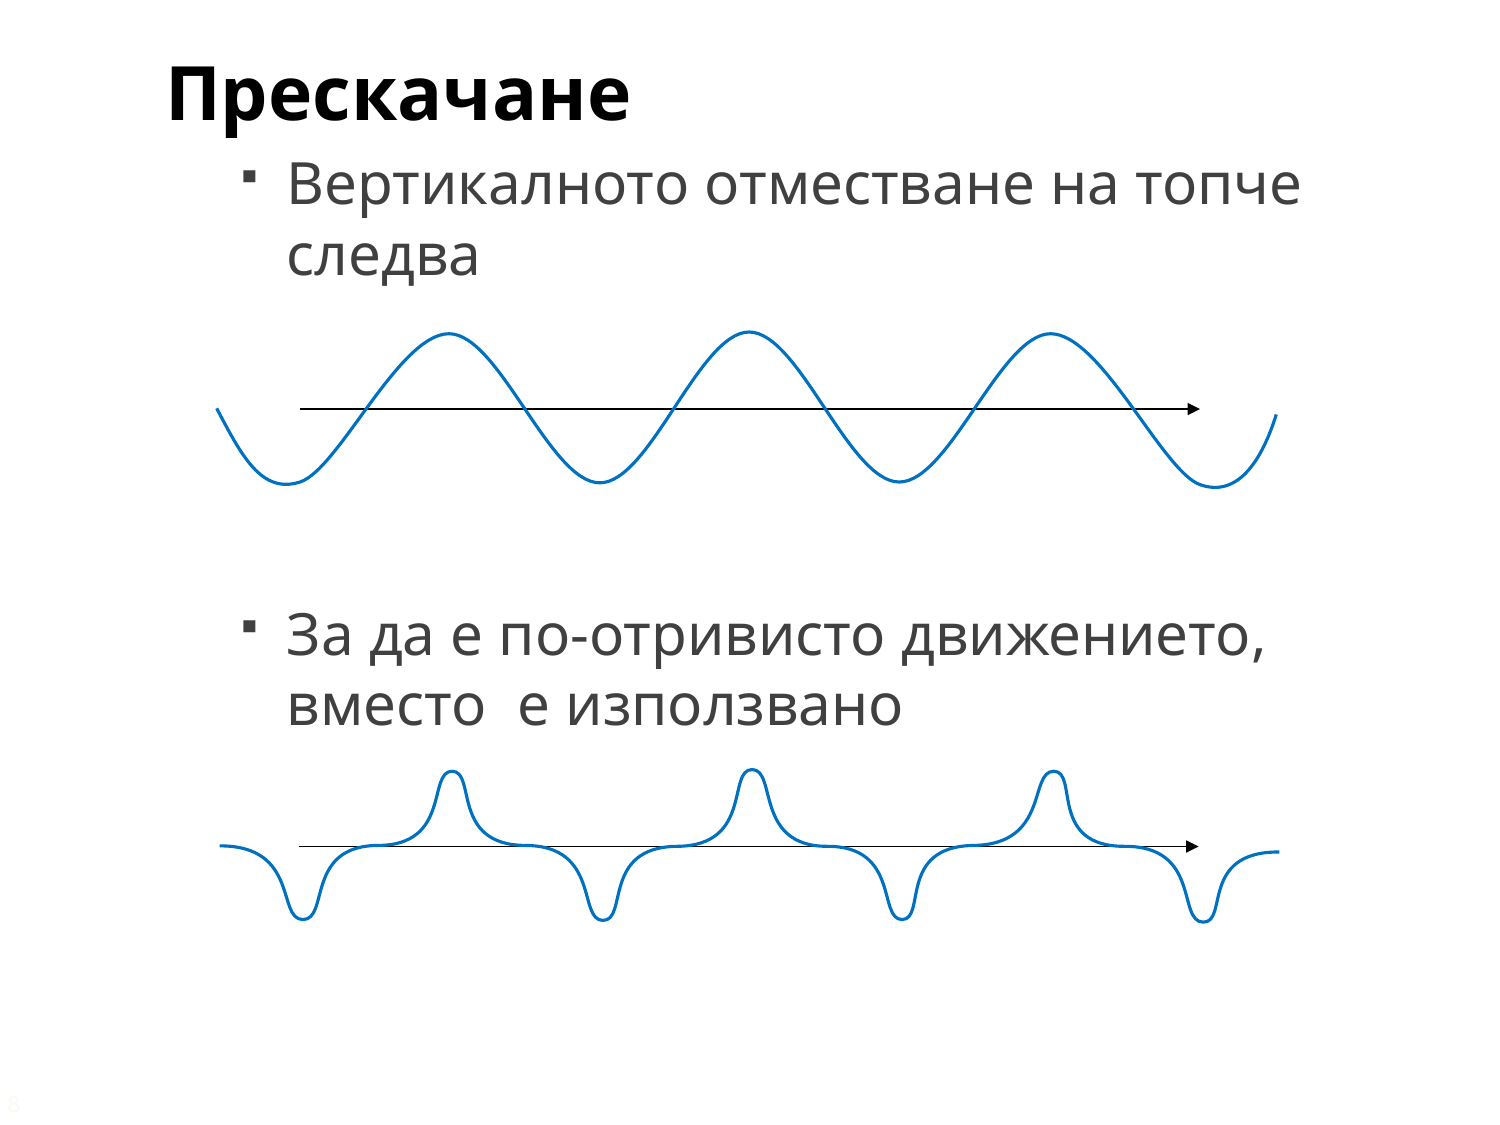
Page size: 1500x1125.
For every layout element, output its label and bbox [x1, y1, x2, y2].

text_box [530, 418, 669, 484]
text_box [559, 854, 645, 922]
text_box [1139, 414, 1278, 489]
text_box [1157, 851, 1280, 923]
text_box [219, 845, 346, 921]
text_box [966, 770, 1114, 845]
text_box [215, 407, 361, 486]
text_box [370, 770, 534, 845]
text_box [687, 768, 817, 845]
text_box [859, 854, 941, 921]
text_box [365, 332, 526, 408]
text_box [830, 418, 969, 483]
text_box [673, 331, 826, 408]
text_box [973, 332, 1134, 408]
